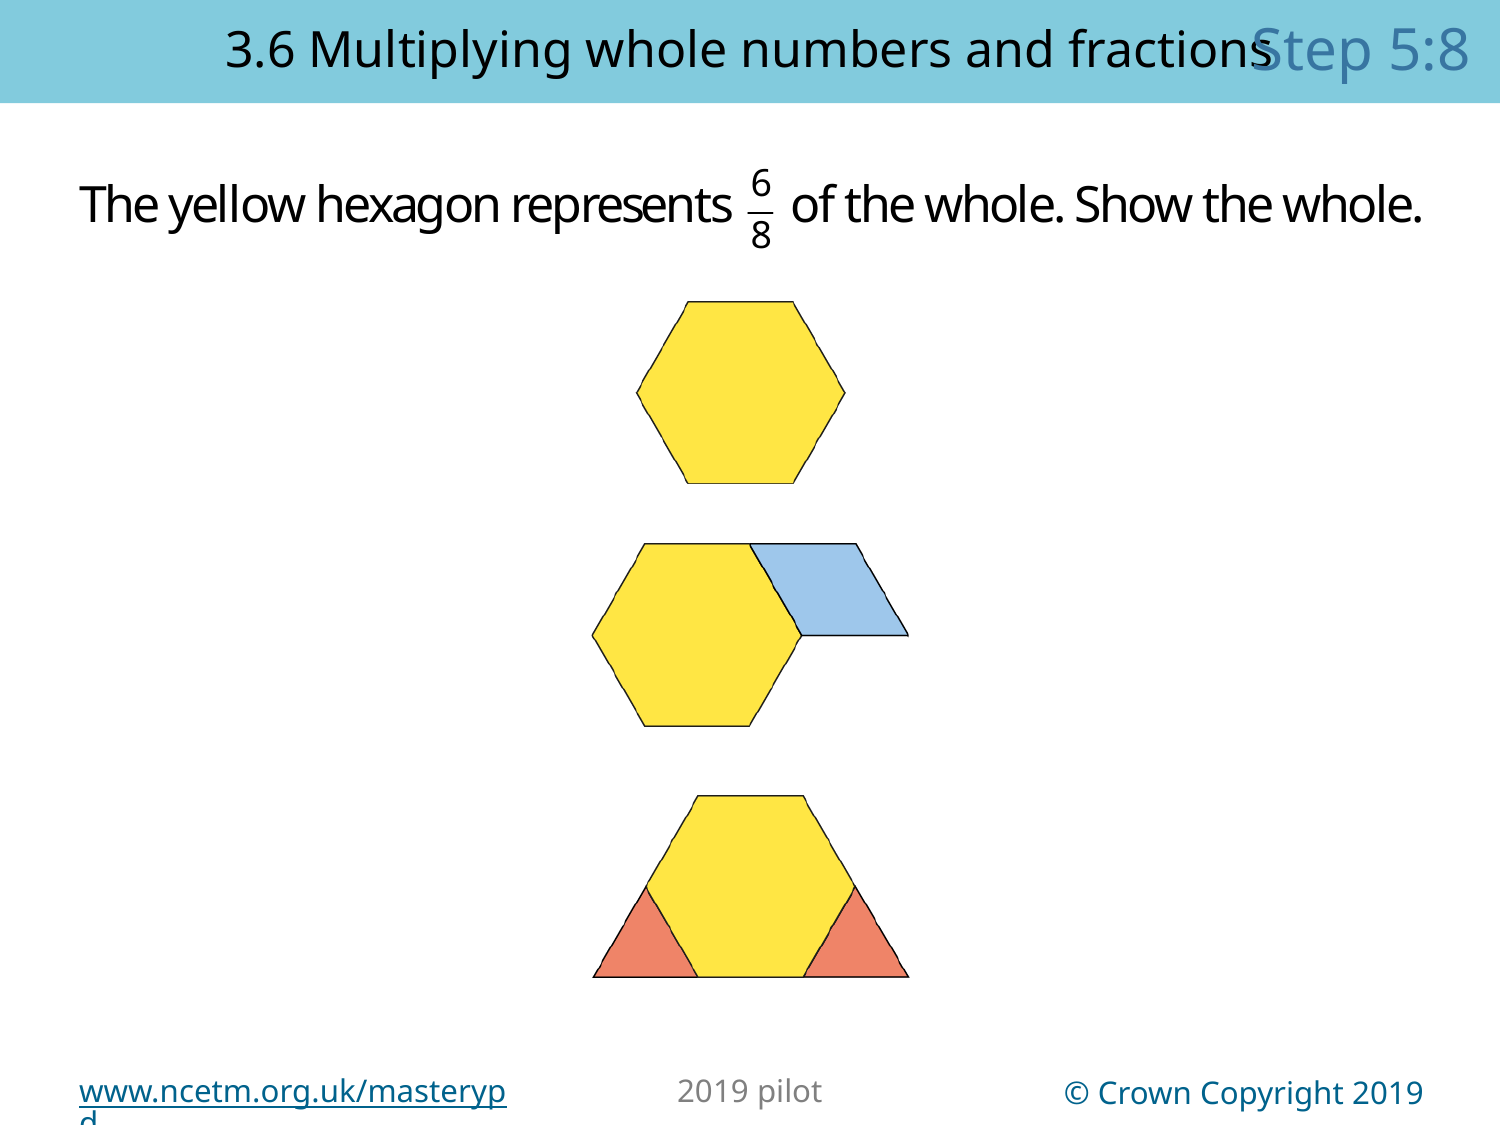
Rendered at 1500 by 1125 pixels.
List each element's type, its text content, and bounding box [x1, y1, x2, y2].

picture [358, 301, 1142, 506]
picture [569, 543, 931, 761]
list Step 5:8 [0, 0, 1500, 104]
picture [579, 795, 921, 1012]
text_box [74, 161, 1425, 254]
